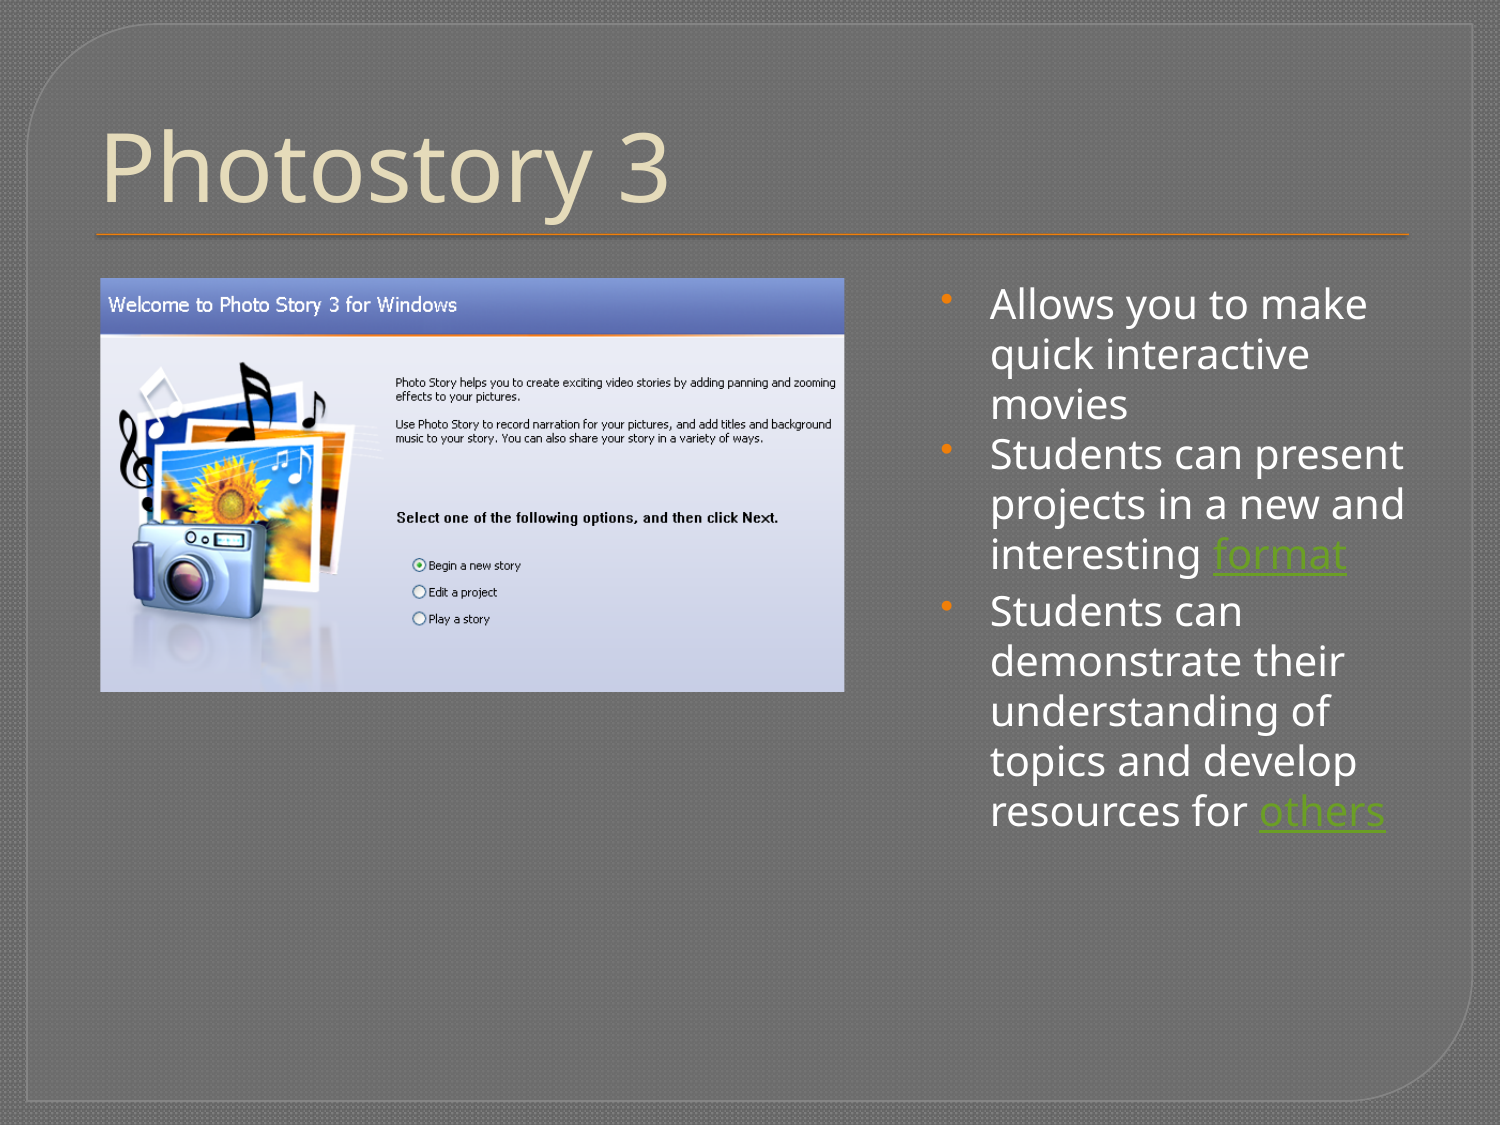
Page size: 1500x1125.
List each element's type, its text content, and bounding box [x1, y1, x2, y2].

title Photostory 3 [75, 41, 1425, 230]
picture [100, 278, 845, 692]
list Allows you to make quick interactive movies Students can present projects in a new and interesting format Students can demonstrate their understanding of topics and develop resources for others [927, 270, 1425, 1013]
